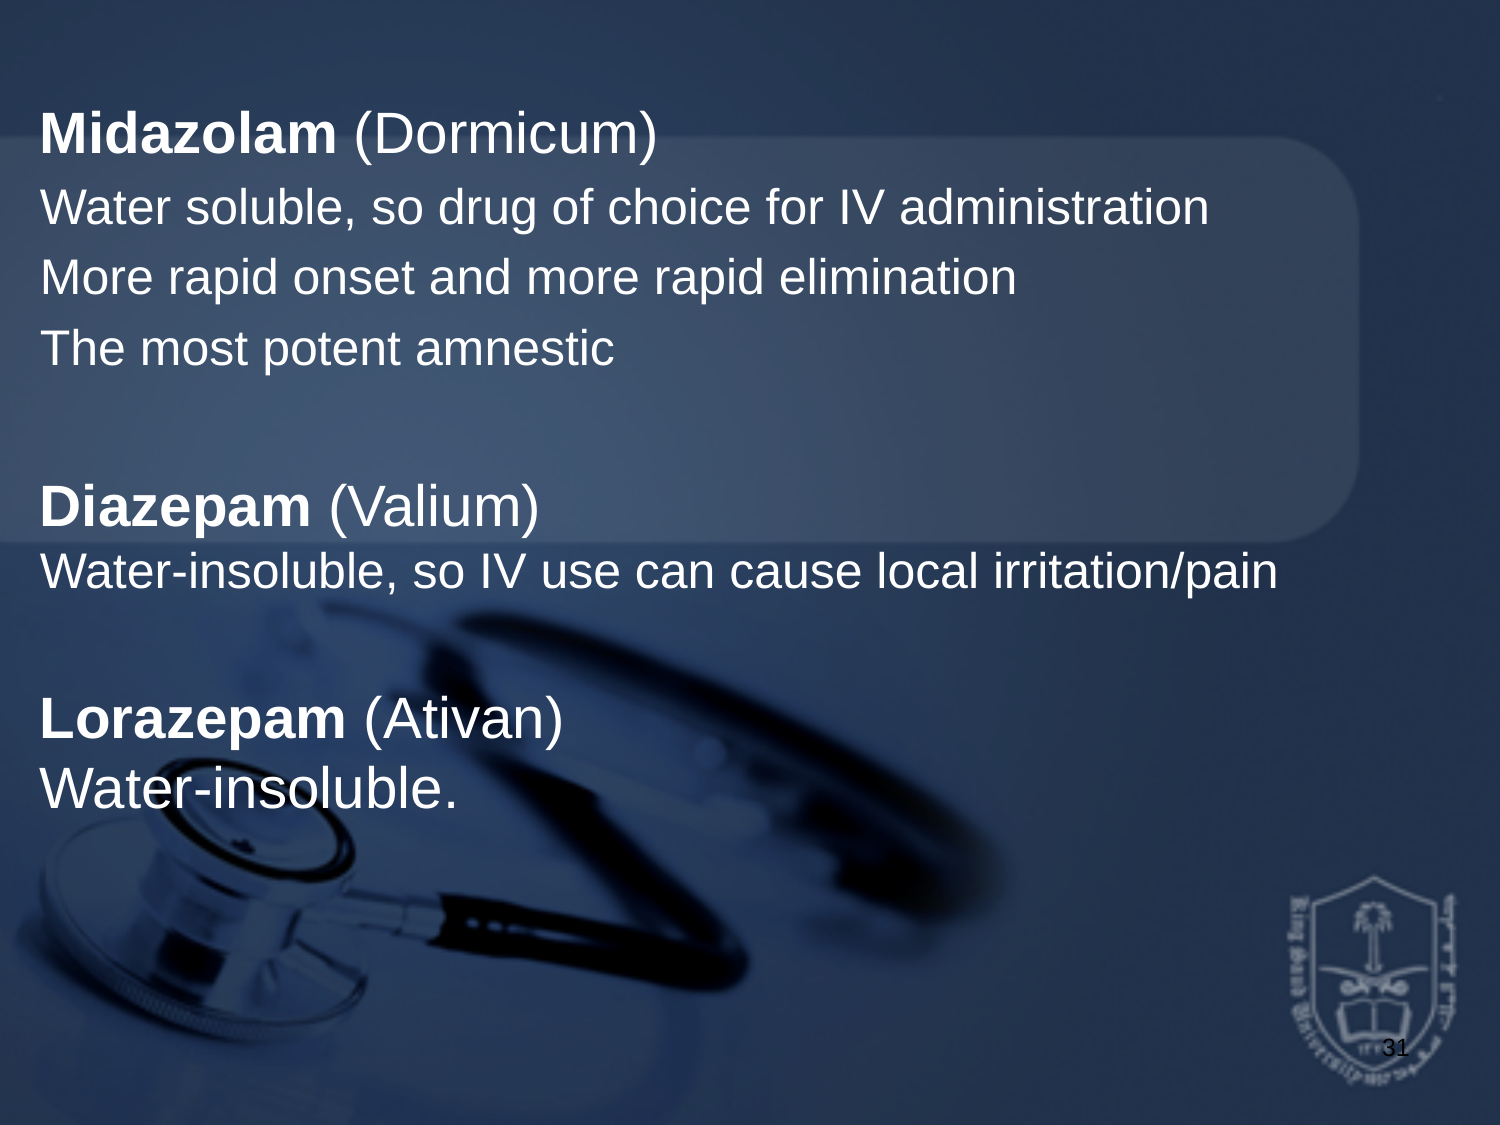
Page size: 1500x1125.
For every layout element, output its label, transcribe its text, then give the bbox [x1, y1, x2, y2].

slide_number 31 [1074, 1024, 1426, 1103]
list Midazolam (Dormicum) Water soluble, so drug of choice for IV administration More rapid onset and more rapid elimination The most potent amnestic Diazepam (Valium) Water-insoluble, so IV use can cause local irritation/pain Lorazepam (Ativan) Water-insoluble. [24, 87, 1488, 1125]
picture [0, 0, 1500, 1125]
